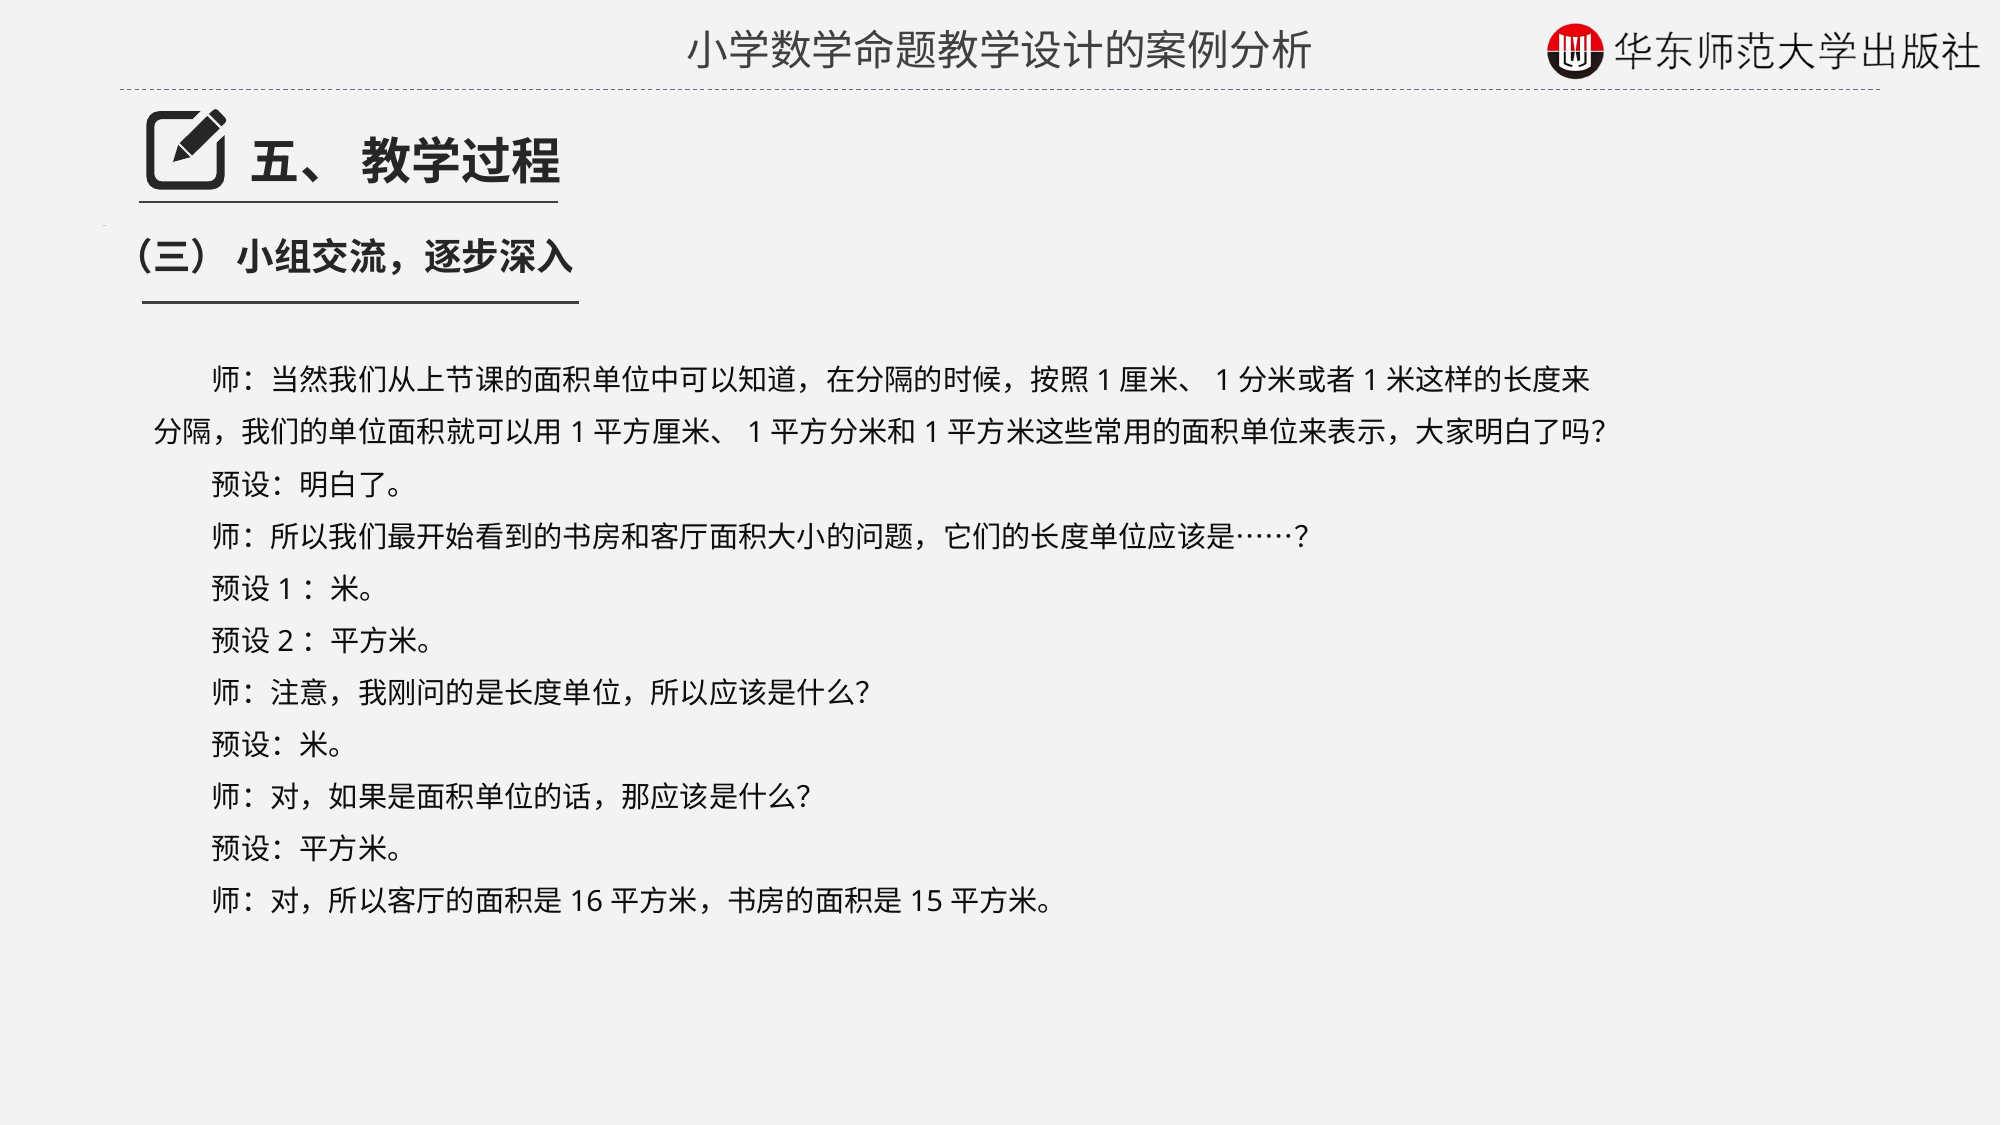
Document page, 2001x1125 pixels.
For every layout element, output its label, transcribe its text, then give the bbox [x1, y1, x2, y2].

text_box 小学数学命题教学设计的案例分析 [680, 23, 1320, 74]
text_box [1536, 13, 1989, 83]
text_box 五、 教学过程 [235, 121, 1147, 197]
text_box [208, 109, 227, 127]
text_box 师：当然我们从上节课的面积单位中可以知道，在分隔的时候，按照1厘米、1分米或者1米这样的长度来分隔，我们的单位面积就可以用1平方厘米、1平方分米和1平方米这些常用的面积单位来表示，大家明白了吗？ 预设：明白了。 师：所以我们最开始看到的书房和客厅面积大小的问题，它们的长度单位应该是……？ 预设1：米。 预设2：平方米。 师：注意，我刚问的是长度单位，所以应该是什么？ 预设：米。 师：对，如果是面积单位的话，那应该是什么？ 预设：平方米。 师：对，所以客厅的面积是16平方米，书房的面积是15平方米。 [138, 337, 1618, 925]
text_box （三） 小组交流，逐步深入 [101, 225, 692, 286]
text_box [146, 111, 225, 190]
